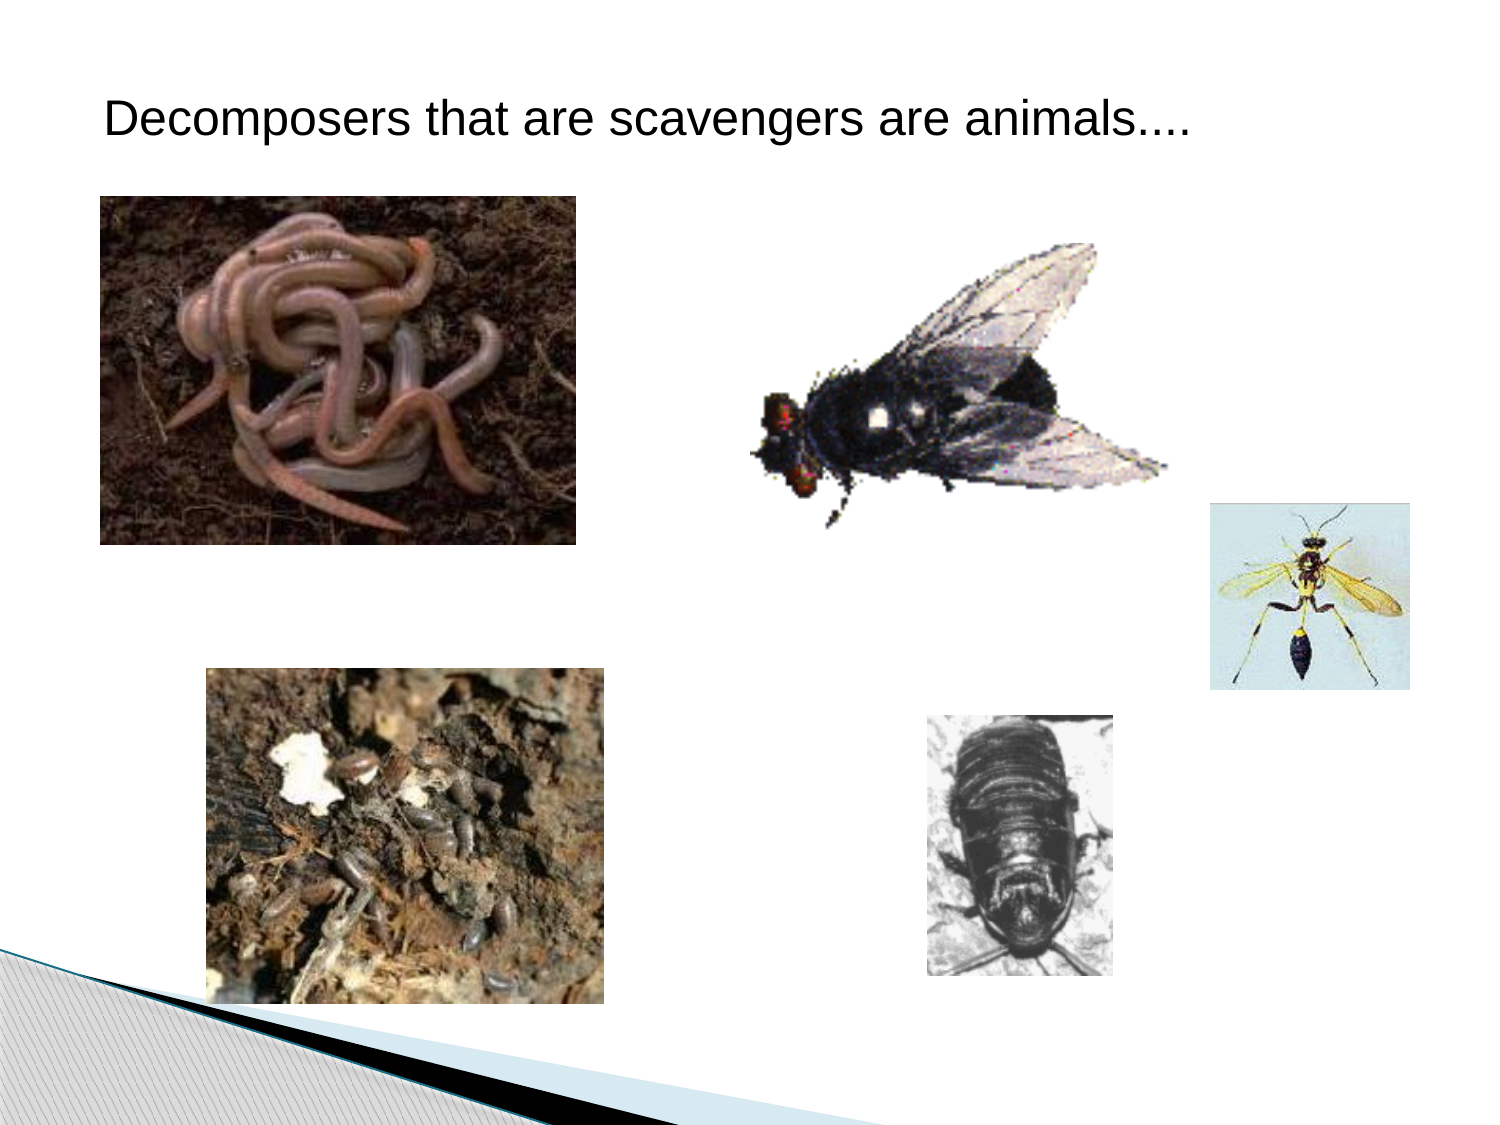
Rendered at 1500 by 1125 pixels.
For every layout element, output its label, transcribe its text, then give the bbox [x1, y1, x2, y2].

picture [926, 715, 1113, 977]
picture [749, 243, 1184, 536]
text_box Decomposers that are scavengers are animals.... [88, 78, 1436, 153]
picture [206, 668, 605, 1004]
picture [100, 195, 576, 545]
picture [1210, 503, 1410, 690]
